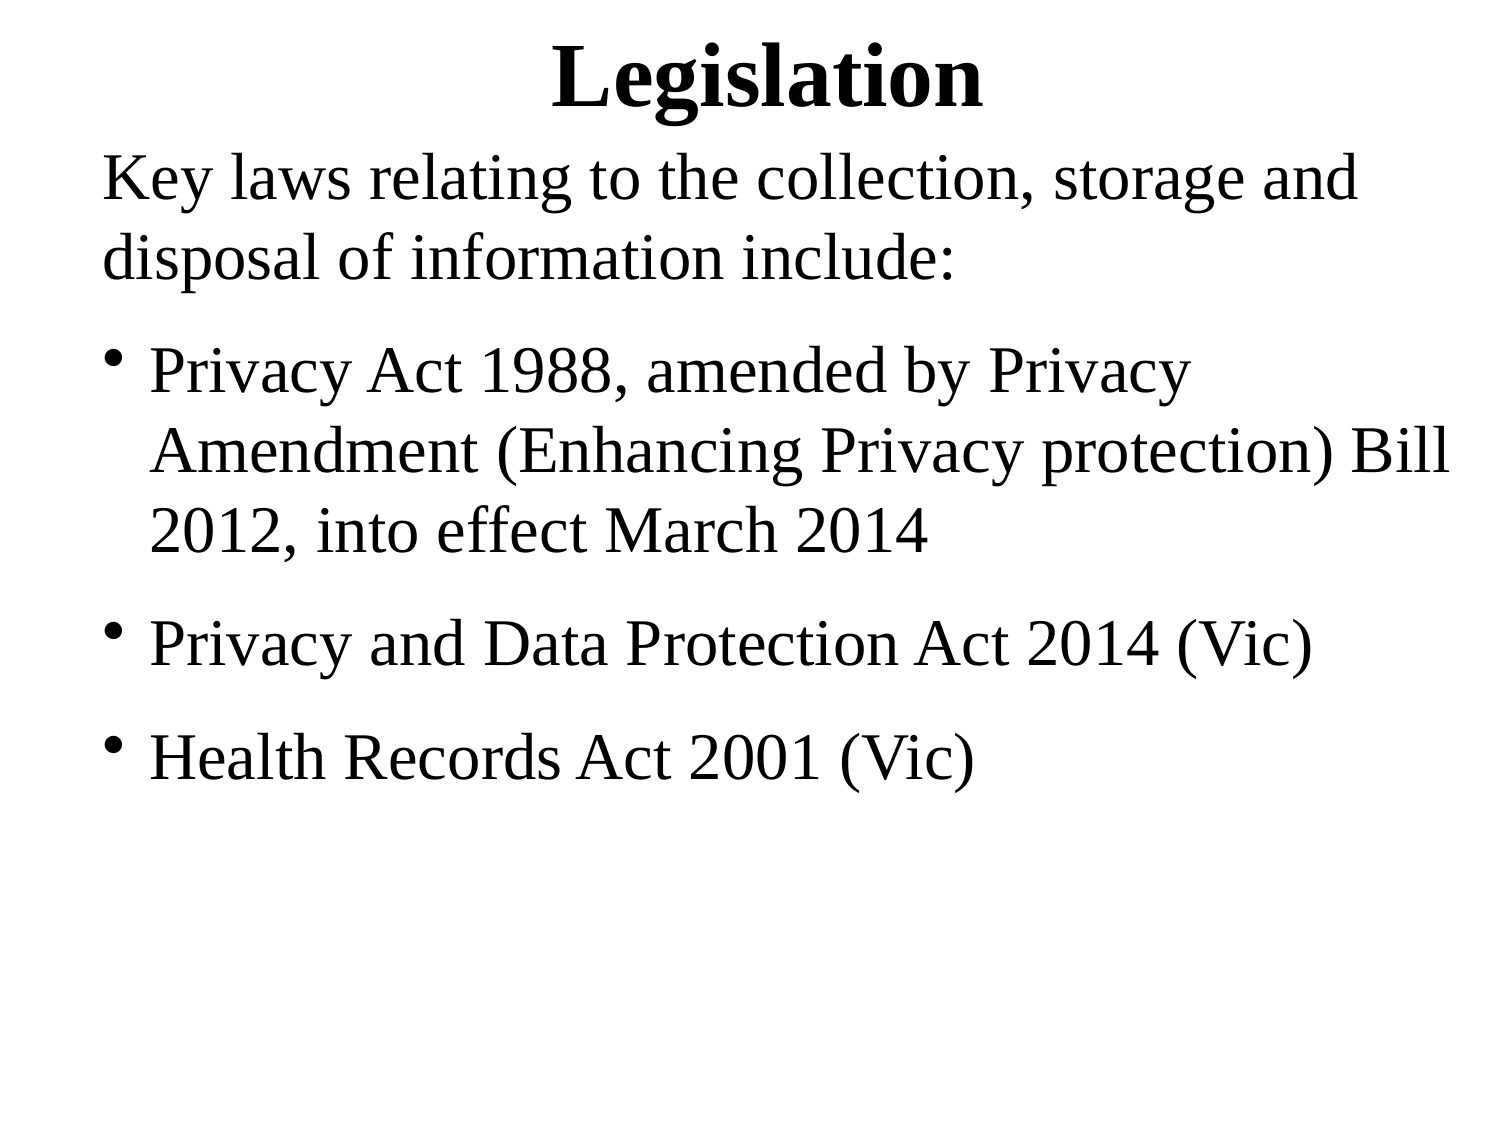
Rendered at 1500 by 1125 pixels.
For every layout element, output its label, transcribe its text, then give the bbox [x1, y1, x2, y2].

text_box Legislation [87, 7, 1450, 125]
text_box Key laws relating to the collection, storage and disposal of information include: Privacy Act 1988, amended by Privacy Amendment (Enhancing Privacy protection) Bill 2012, into effect March 2014 Privacy and Data Protection Act 2014 (Vic) Health Records Act 2001 (Vic) [87, 125, 1500, 800]
